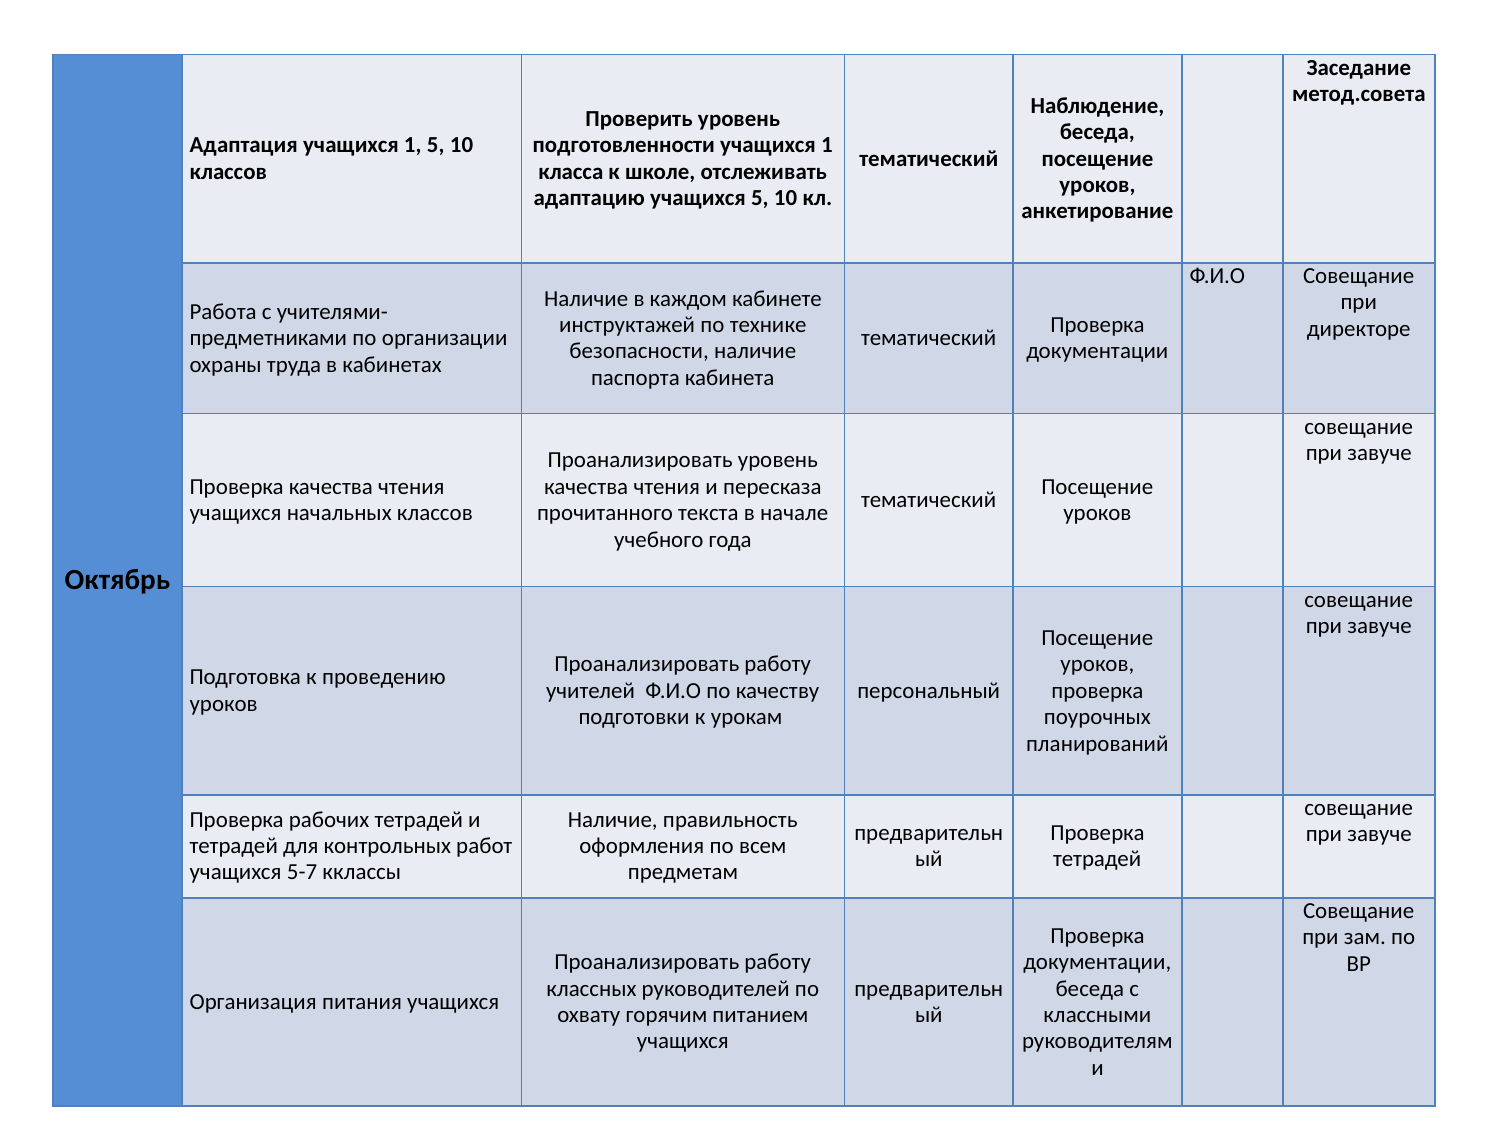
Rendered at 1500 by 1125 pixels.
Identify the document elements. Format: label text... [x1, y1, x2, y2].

table_cell [1183, 796, 1282, 897]
table_cell тематический [845, 264, 1012, 413]
table_cell предварительный [845, 796, 1012, 897]
table_cell Проанализировать уровень качества чтения и пересказа прочитанного текста в начале учебного года [522, 414, 844, 586]
table_cell [1183, 899, 1282, 1105]
table_cell Подготовка к проведению уроков [183, 587, 521, 794]
table_cell Ф.И.О [1183, 264, 1282, 413]
table_header Наблюдение, беседа, посещение уроков, анкетирование [1014, 55, 1181, 262]
table_cell Посещение уроков [1014, 414, 1181, 586]
table_cell Проверка документации, беседа с классными руководителями [1014, 899, 1181, 1105]
table_cell Проверка тетрадей [1014, 796, 1181, 897]
table_cell совещание при завуче [1284, 796, 1434, 897]
table_header Адаптация учащихся 1, 5, 10 классов [183, 55, 521, 262]
table_cell Проверка рабочих тетрадей и тетрадей для контрольных работ учащихся 5-7 кклассы [183, 796, 521, 897]
table_cell Работа с учителями-предметниками по организации охраны труда в кабинетах [183, 264, 521, 413]
table_cell Проверка документации [1014, 264, 1181, 413]
table_cell Наличие в каждом кабинете инструктажей по технике безопасности, наличие паспорта кабинета [522, 264, 844, 413]
table_cell [1183, 414, 1282, 586]
table_cell совещание при завуче [1284, 414, 1434, 586]
table_cell Проанализировать работу классных руководителей по охвату горячим питанием учащихся [522, 899, 844, 1105]
table_cell Проанализировать работу учителей Ф.И.О по качеству подготовки к урокам [522, 587, 844, 794]
table_cell Организация питания учащихся [183, 899, 521, 1105]
table_cell Проверка качества чтения учащихся начальных классов [183, 414, 521, 586]
table_cell Совещание при зам. по ВР [1284, 899, 1434, 1105]
table_cell Посещение уроков, проверка поурочных планирований [1014, 587, 1181, 794]
table_cell совещание при завуче [1284, 587, 1434, 794]
table_cell [1183, 587, 1282, 794]
table_header Проверить уровень подготовленности учащихся 1 класса к школе, отслеживать адаптацию учащихся 5, 10 кл. [522, 55, 844, 262]
table_cell Наличие, правильность оформления по всем предметам [522, 796, 844, 897]
table_cell Совещание при директоре [1284, 264, 1434, 413]
table_header [1183, 55, 1282, 262]
table_header Заседание метод.совета [1284, 55, 1434, 262]
table_cell предварительный [845, 899, 1012, 1105]
table_cell персональный [845, 587, 1012, 794]
table_header тематический [845, 55, 1012, 262]
table_header Октябрь [54, 55, 181, 1105]
table_cell тематический [845, 414, 1012, 586]
